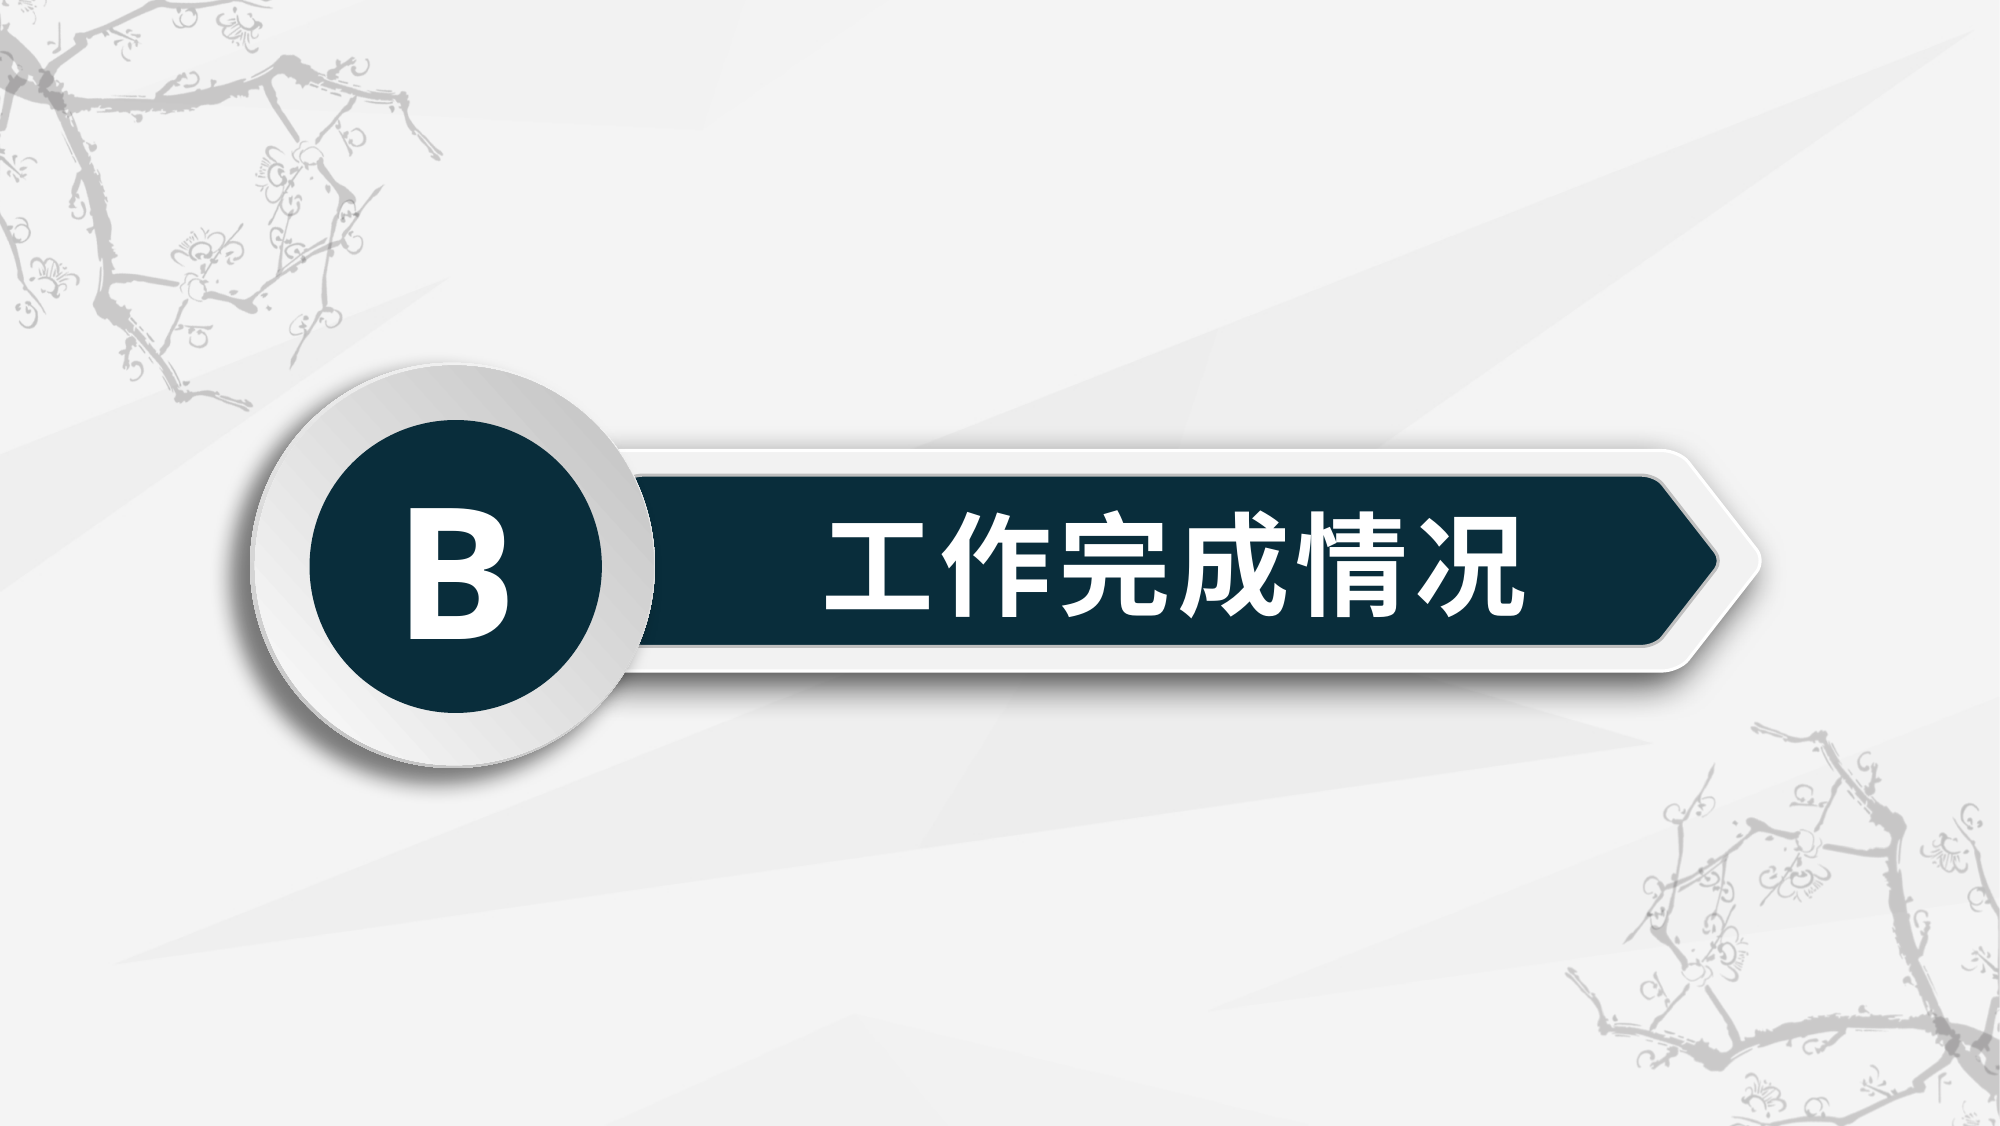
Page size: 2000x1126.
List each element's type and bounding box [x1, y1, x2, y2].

text_box [655, 450, 1761, 672]
picture [0, 0, 2000, 1126]
text_box [250, 362, 655, 768]
